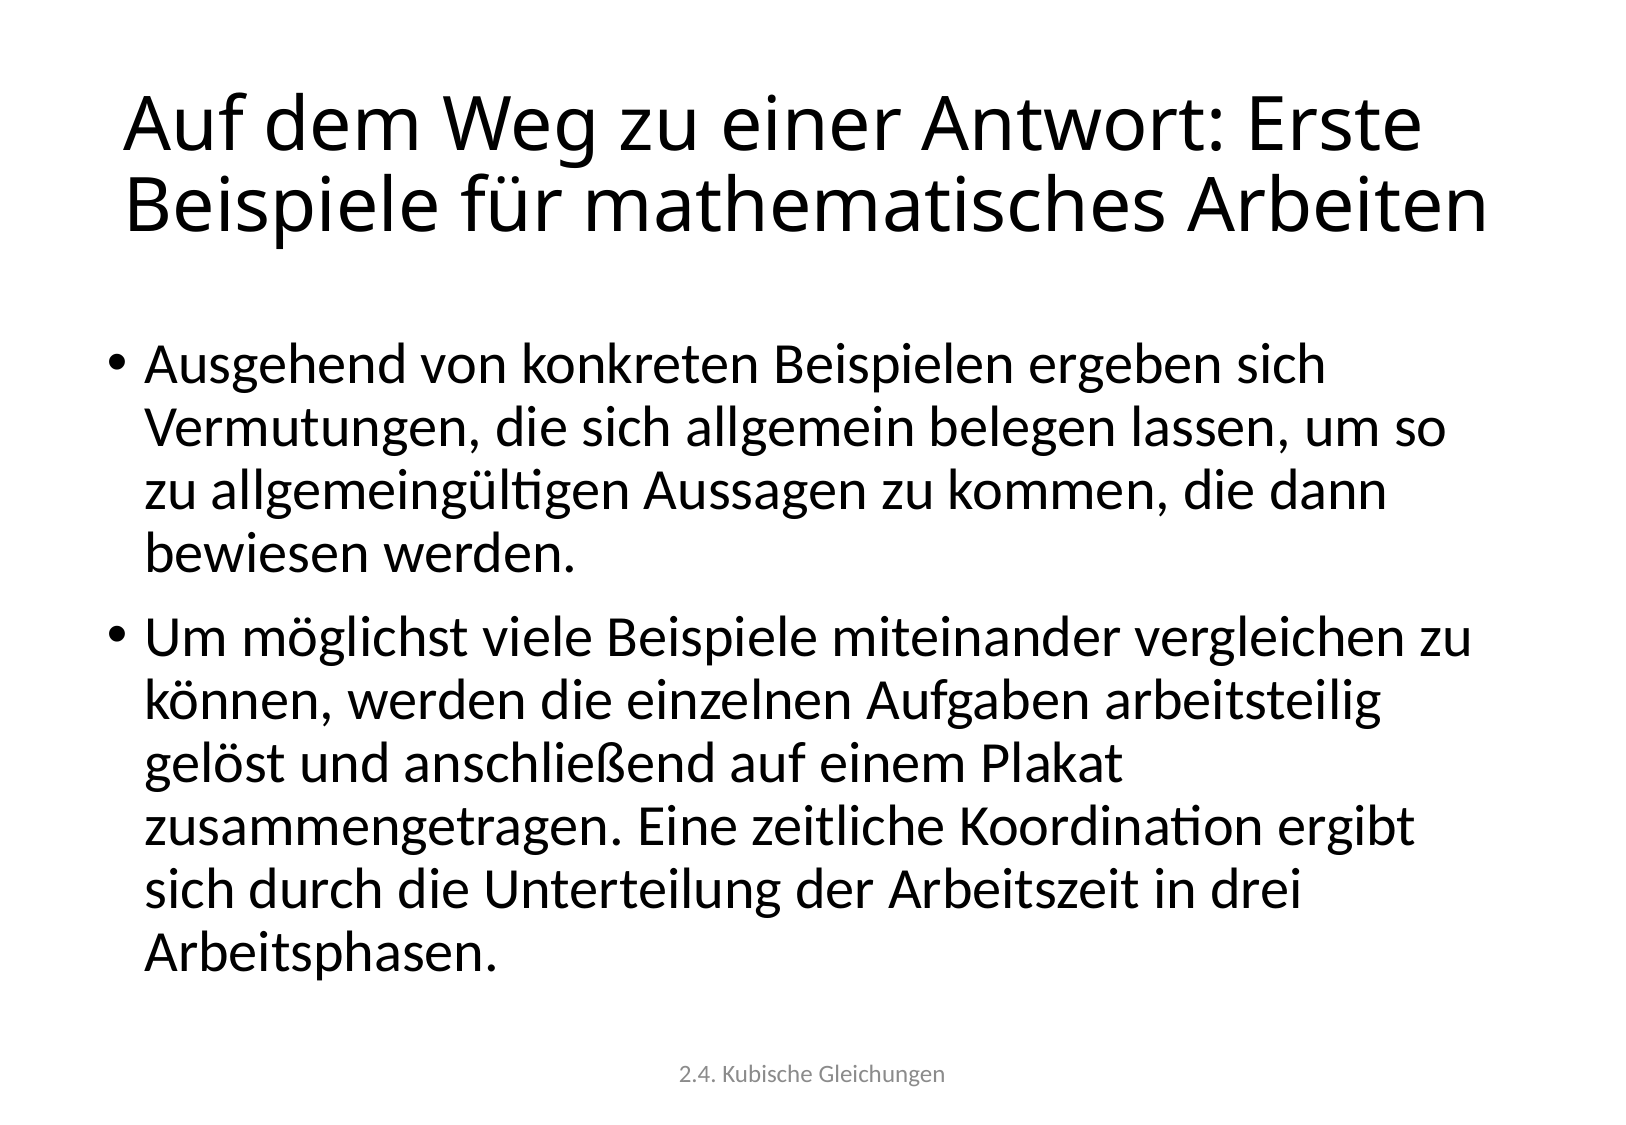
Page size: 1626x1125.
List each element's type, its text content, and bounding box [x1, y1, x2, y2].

footer 2.4. Kubische Gleichungen [538, 1042, 1087, 1103]
title Auf dem Weg zu einer Antwort: Erste Beispiele für mathematisches Arbeiten [108, 58, 1511, 276]
list Ausgehend von konkreten Beispielen ergeben sich Vermutungen, die sich allgemein belegen lassen, um so zu allgemeingültigen Aussagen zu kommen, die dann bewiesen werden. Um möglichst viele Beispiele miteinander vergleichen zu können, werden die einzelnen Aufgaben arbeitsteilig gelöst und anschließend auf einem Plakat zusammengetragen. Eine zeitliche Koordination ergibt sich durch die Unterteilung der Arbeitszeit in drei Arbeitsphasen. [91, 325, 1494, 1040]
